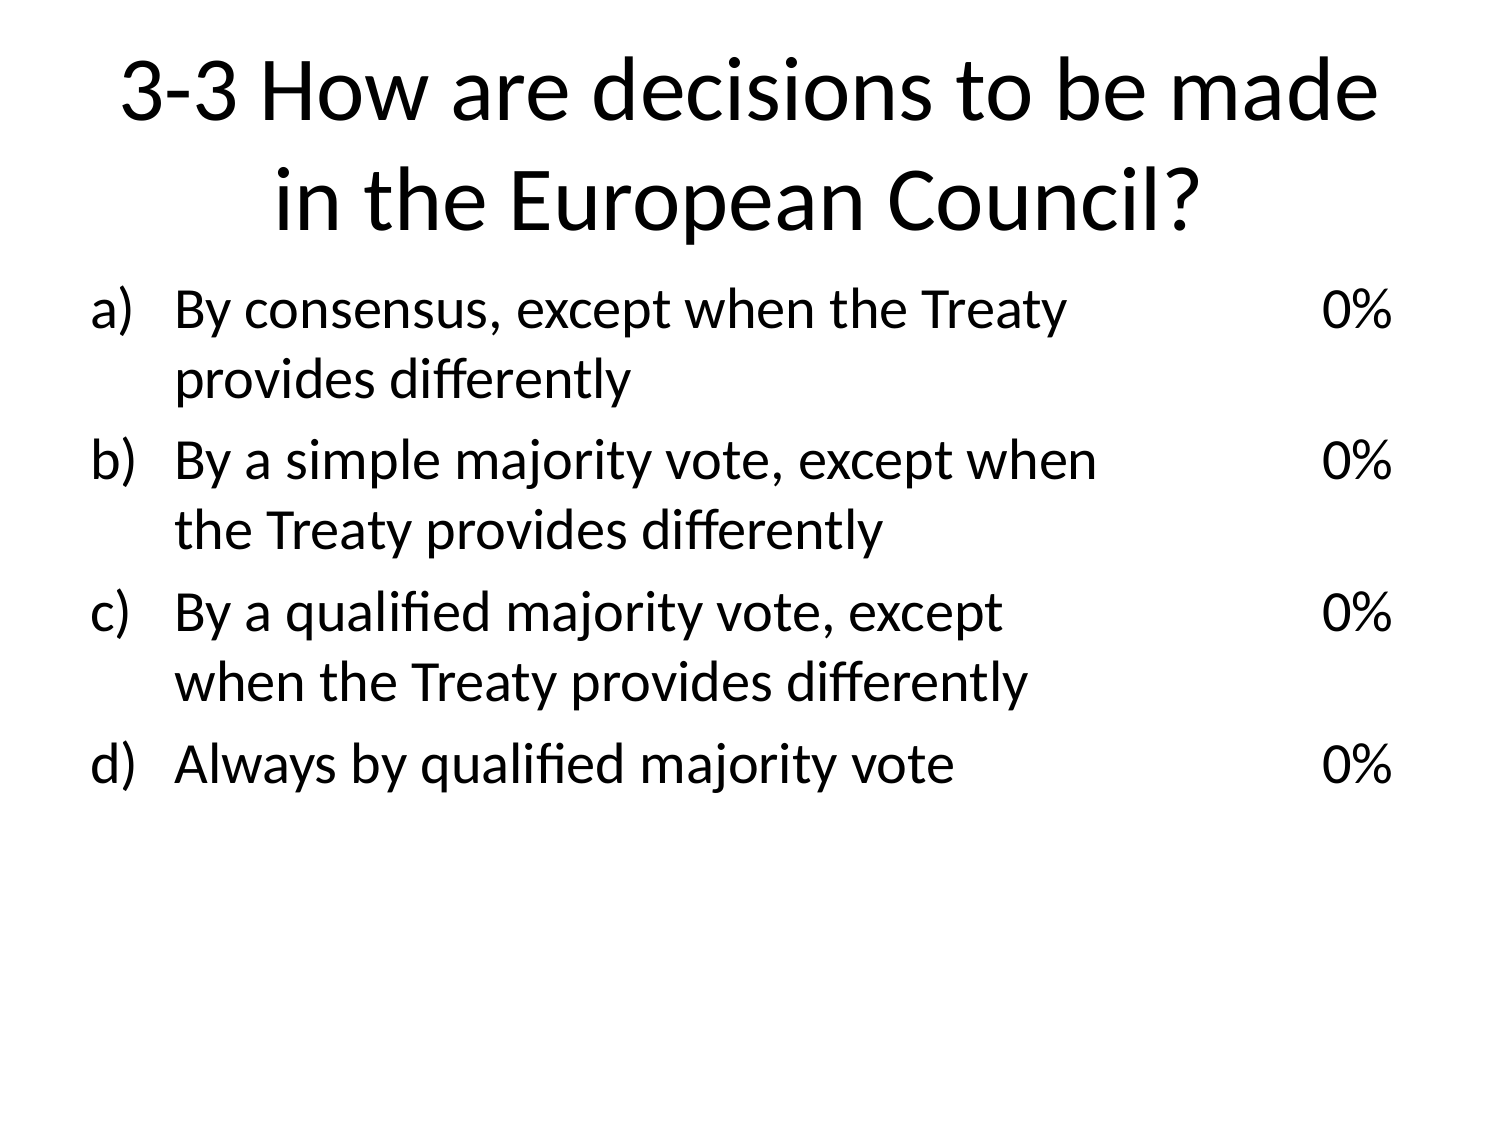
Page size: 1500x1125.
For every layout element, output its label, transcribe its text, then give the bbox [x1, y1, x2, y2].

list By consensus, except when the Treaty provides differently By a simple majority vote, except when the Treaty provides differently By a qualified majority vote, except when the Treaty provides differently Always by qualified majority vote [74, 262, 1117, 816]
title 3-3 How are decisions to be made in the European Council? [74, 21, 1426, 257]
list 0% 0% 0% 0% [1124, 262, 1409, 1006]
